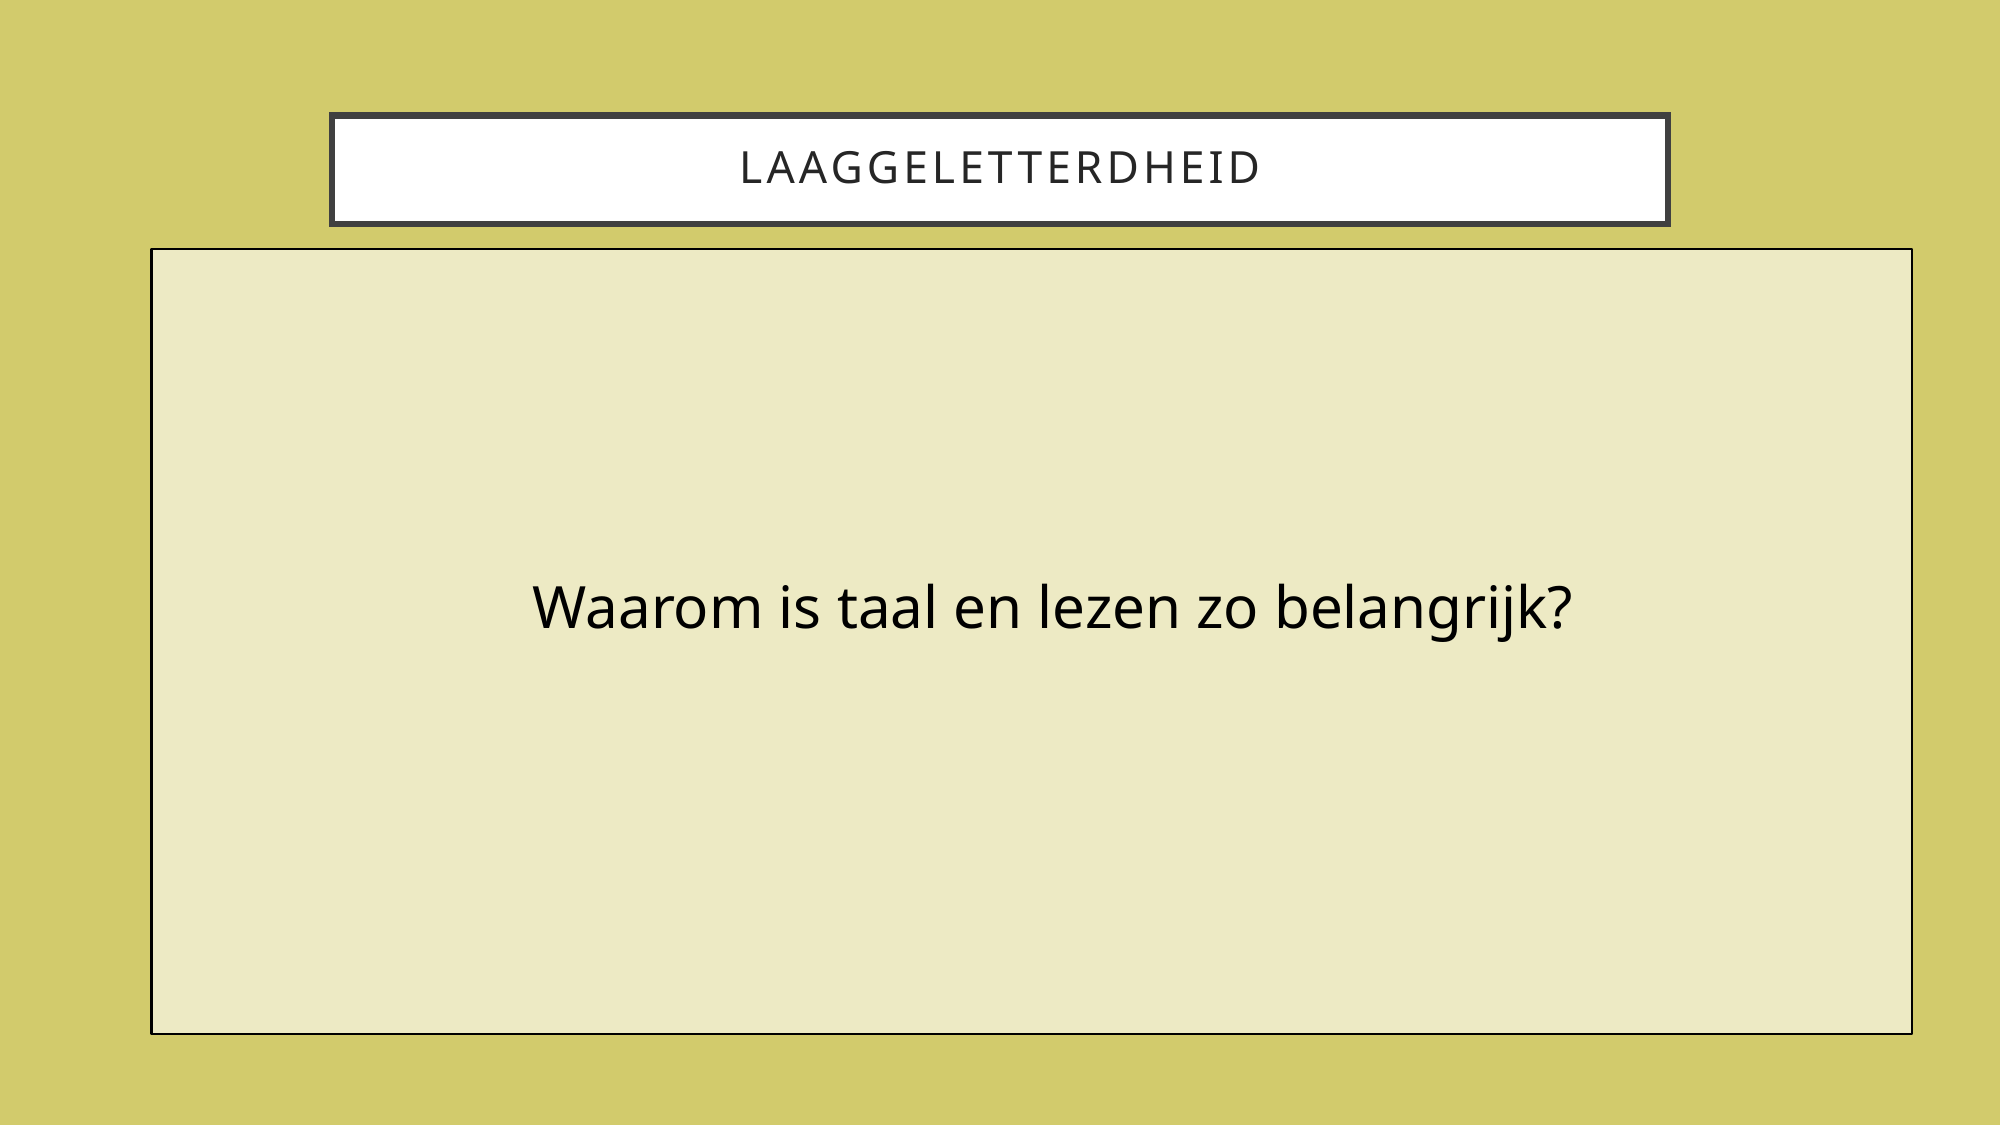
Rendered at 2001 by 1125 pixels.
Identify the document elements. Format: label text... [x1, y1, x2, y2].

text_box [150, 248, 1913, 1035]
text_box Waarom is taal en lezen zo belangrijk? [517, 562, 1943, 718]
title LAAGGELETTERDHEID [329, 112, 1671, 227]
